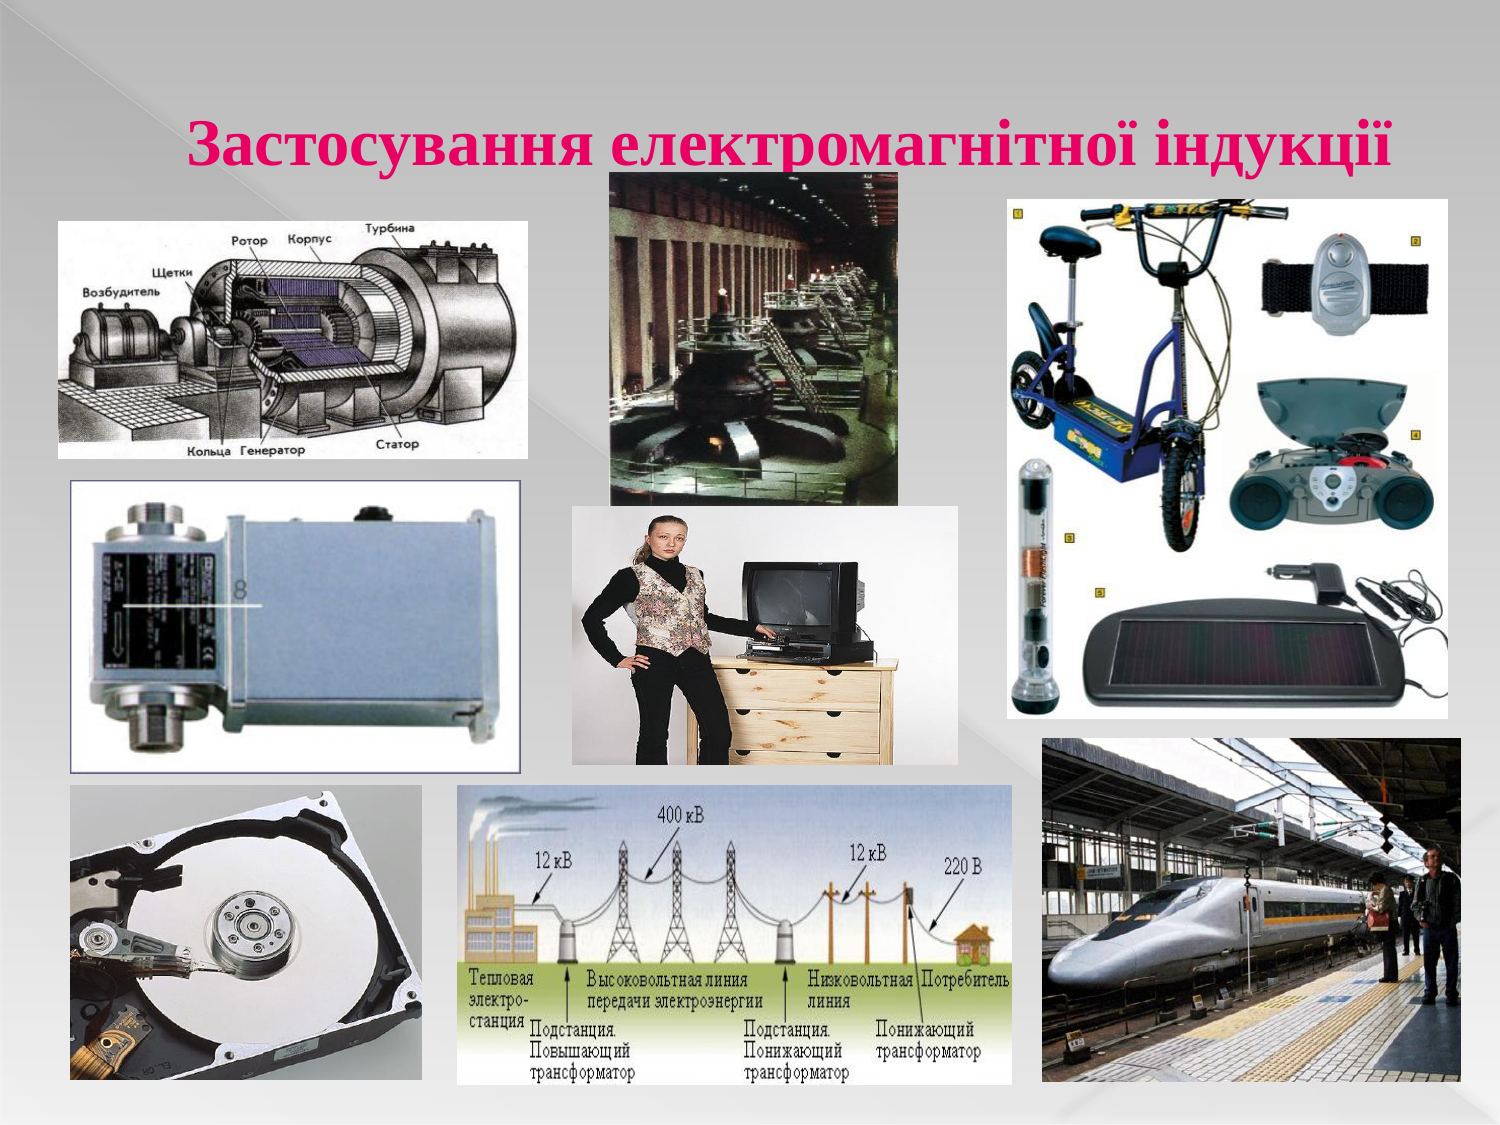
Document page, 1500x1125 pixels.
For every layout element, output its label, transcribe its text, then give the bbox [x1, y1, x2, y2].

picture [1007, 198, 1448, 720]
picture [1042, 738, 1462, 1083]
picture [58, 221, 528, 460]
picture [70, 480, 522, 774]
picture [572, 172, 958, 765]
picture [456, 784, 1012, 1085]
picture [70, 784, 423, 1080]
title Застосування електромагнітної індукції [75, 43, 1425, 235]
